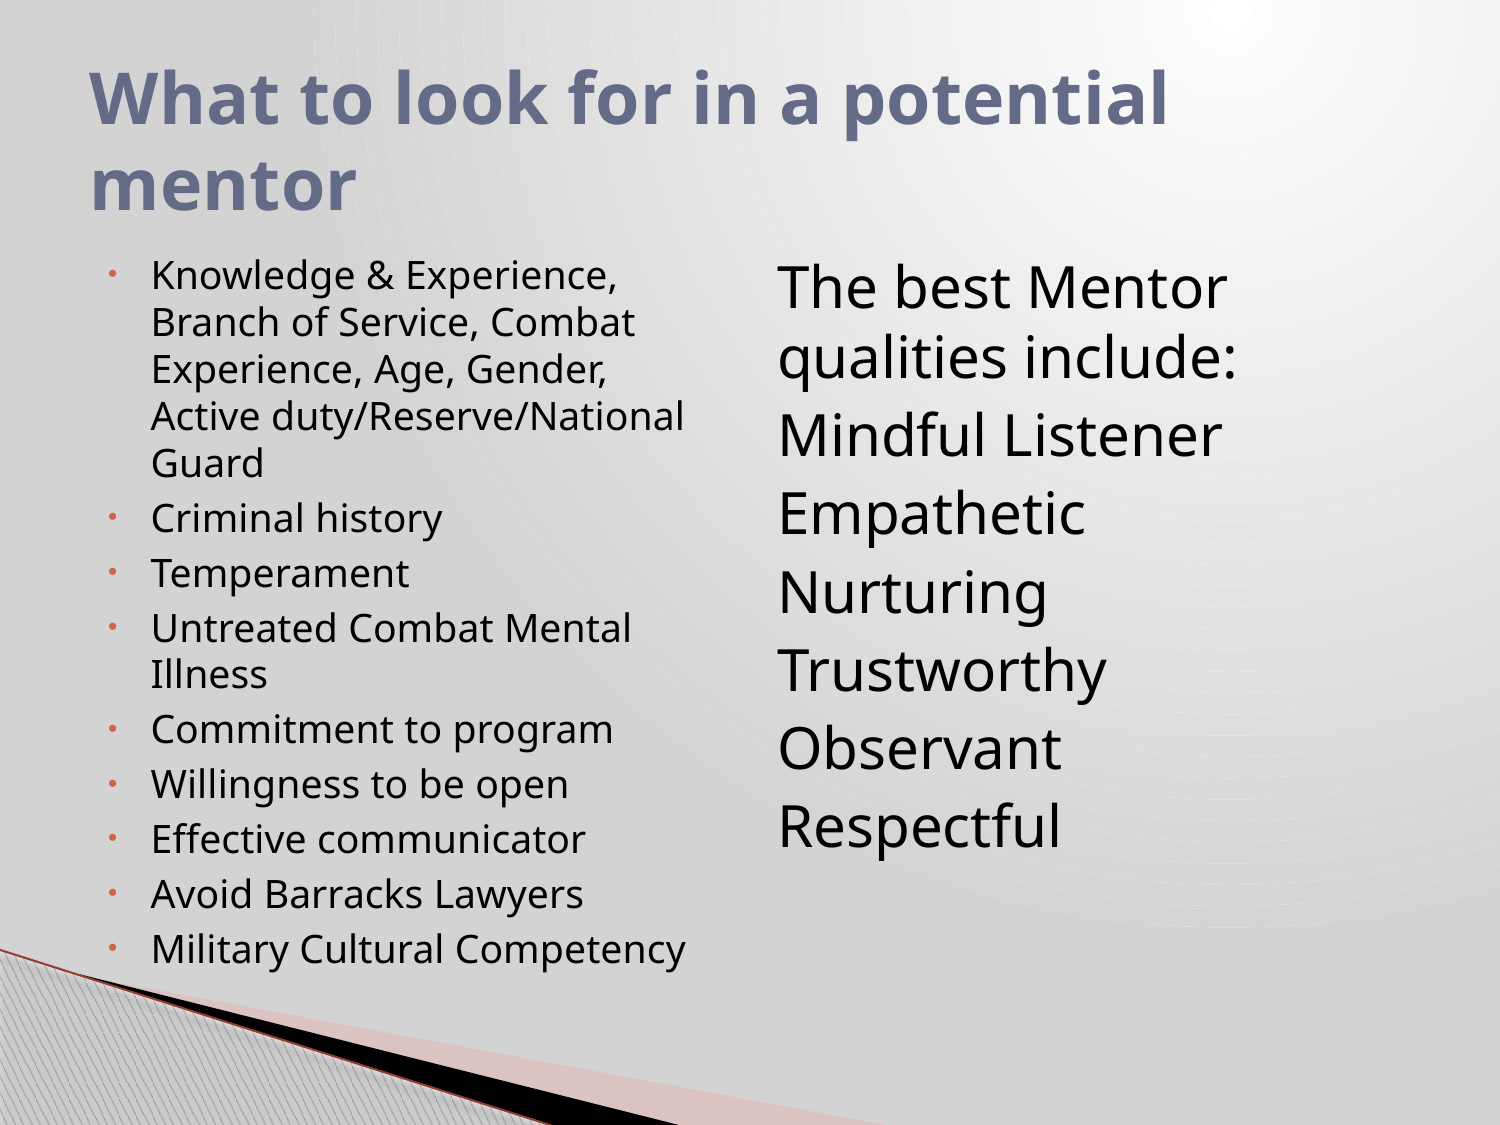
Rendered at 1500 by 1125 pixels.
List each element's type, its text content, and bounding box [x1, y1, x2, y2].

list The best Mentor qualities include: Mindful Listener Empathetic Nurturing Trustworthy Observant Respectful [762, 243, 1425, 986]
title What to look for in a potential mentor [75, 45, 1425, 233]
list Knowledge & Experience, Branch of Service, Combat Experience, Age, Gender, Active duty/Reserve/National Guard Criminal history Temperament Untreated Combat Mental Illness Commitment to program Willingness to be open Effective communicator Avoid Barracks Lawyers Military Cultural Competency [75, 243, 738, 986]
